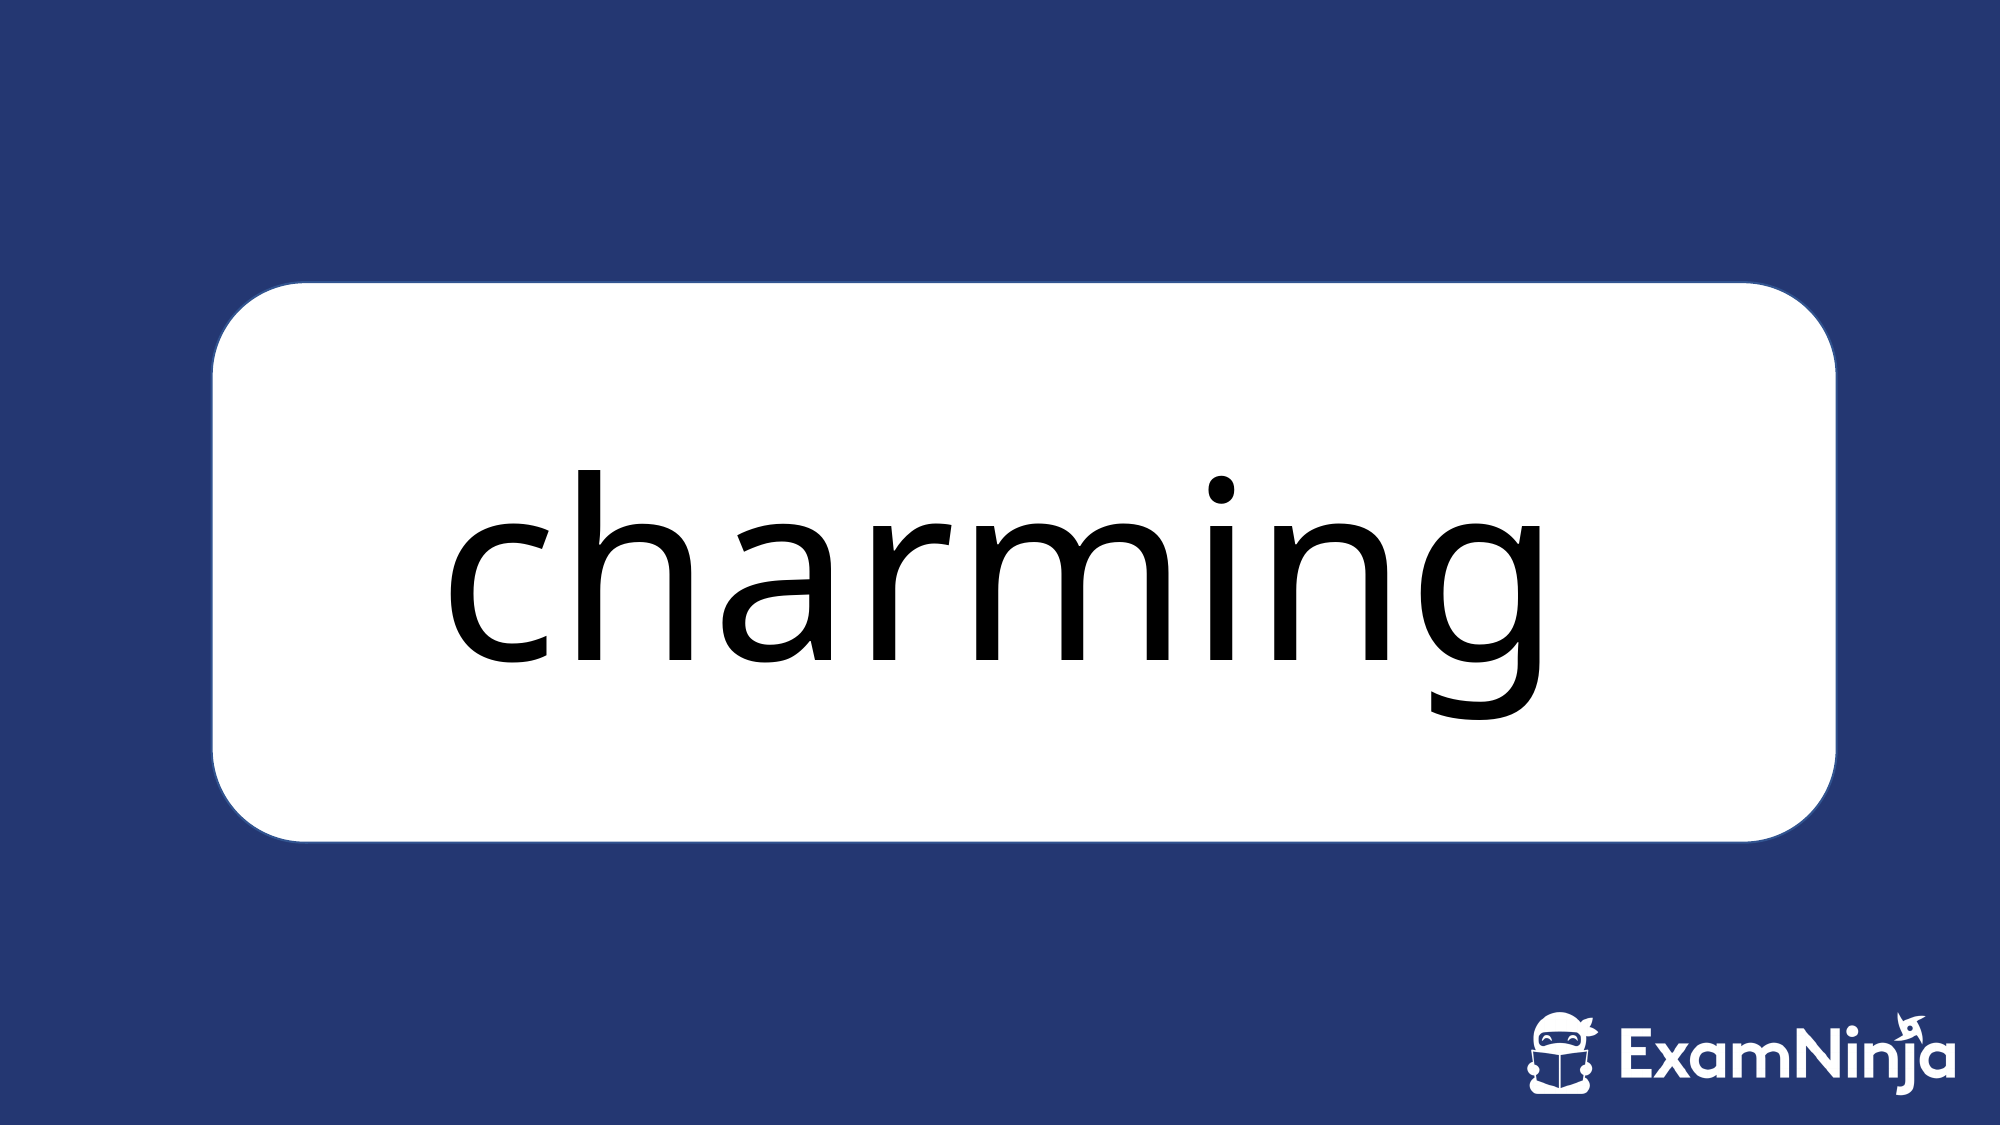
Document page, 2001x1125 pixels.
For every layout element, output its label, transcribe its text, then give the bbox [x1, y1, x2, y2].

picture [1501, 1003, 1979, 1102]
text_box [210, 281, 1838, 403]
text_box [210, 719, 1838, 844]
text_box charming [143, 403, 1857, 719]
